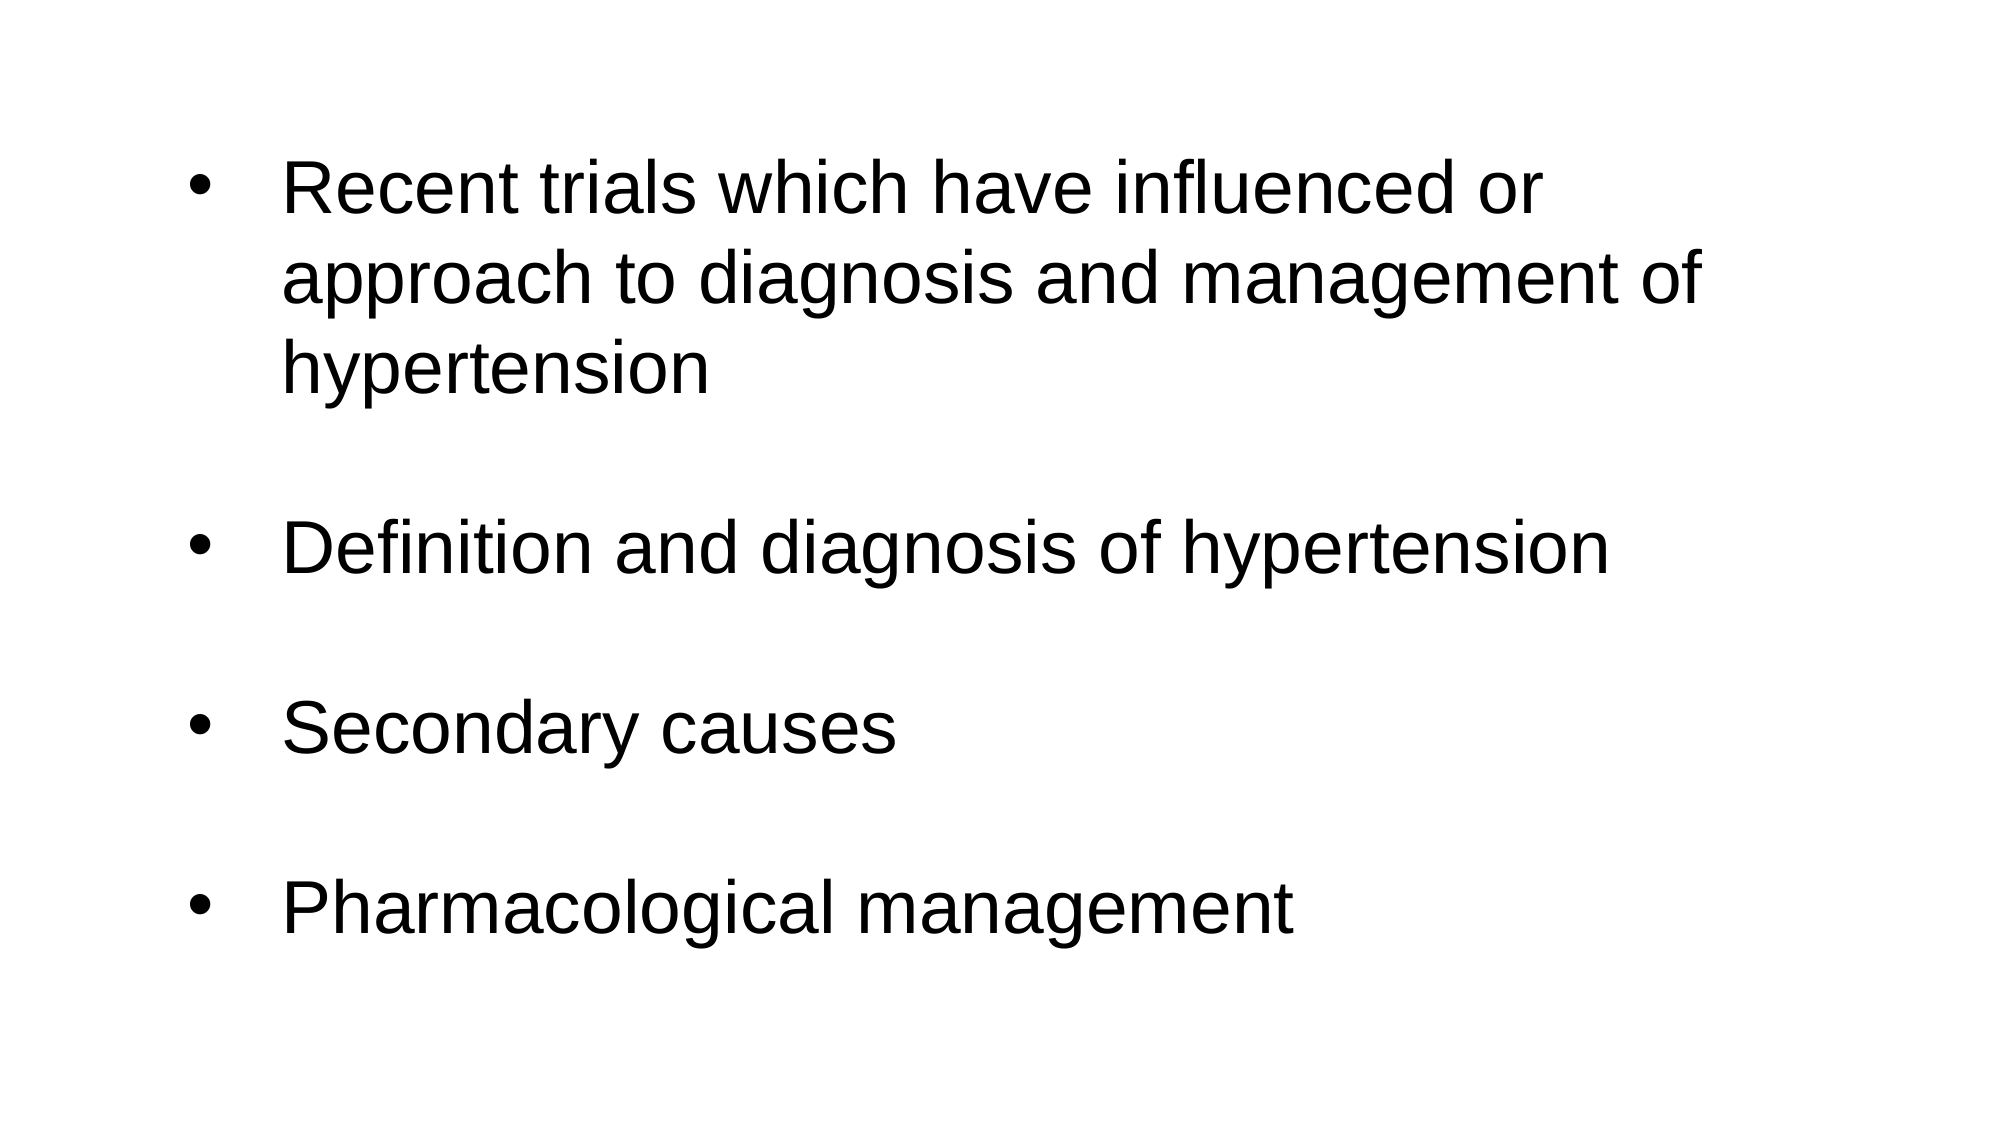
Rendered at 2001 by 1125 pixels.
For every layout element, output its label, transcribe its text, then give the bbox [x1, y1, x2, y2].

text_box Recent trials which have influenced or approach to diagnosis and management of hypertension Definition and diagnosis of hypertension Secondary causes Pharmacological management [172, 131, 1823, 956]
